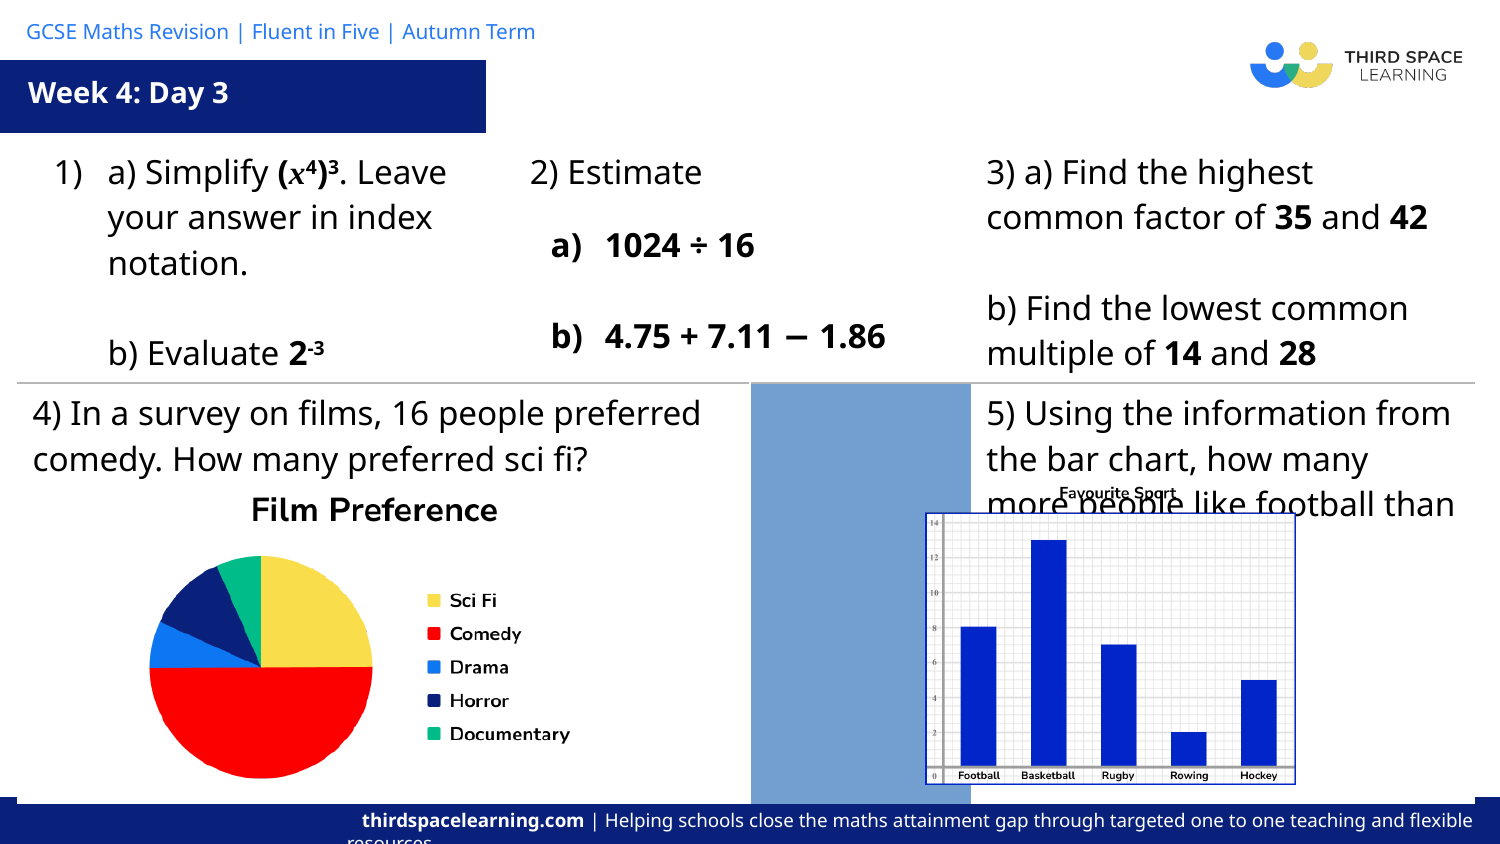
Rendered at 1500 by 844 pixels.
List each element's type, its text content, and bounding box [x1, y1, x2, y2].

text_box Week 4: Day 3 [13, 59, 383, 125]
table_header 3) a) Find the highest common factor of 35 and 42 b) Find the lowest common multiple of 14 and 28 [972, 142, 1474, 382]
picture [1250, 33, 1465, 99]
table_header a) Simplify (x4)3. Leave your answer in index notation. b) Evaluate 2-3 [19, 142, 514, 382]
table_header 2) Estimate 1024 ÷ 16 4.75 + 7.11 − 1.86 [516, 142, 971, 382]
table_cell 5) Using the information from the bar chart, how many more people like football than hockey? [972, 384, 1474, 803]
picture [925, 482, 1296, 786]
table_cell 4) In a survey on films, 16 people preferred comedy. How many preferred sci fi? [19, 384, 749, 803]
picture [148, 488, 571, 780]
